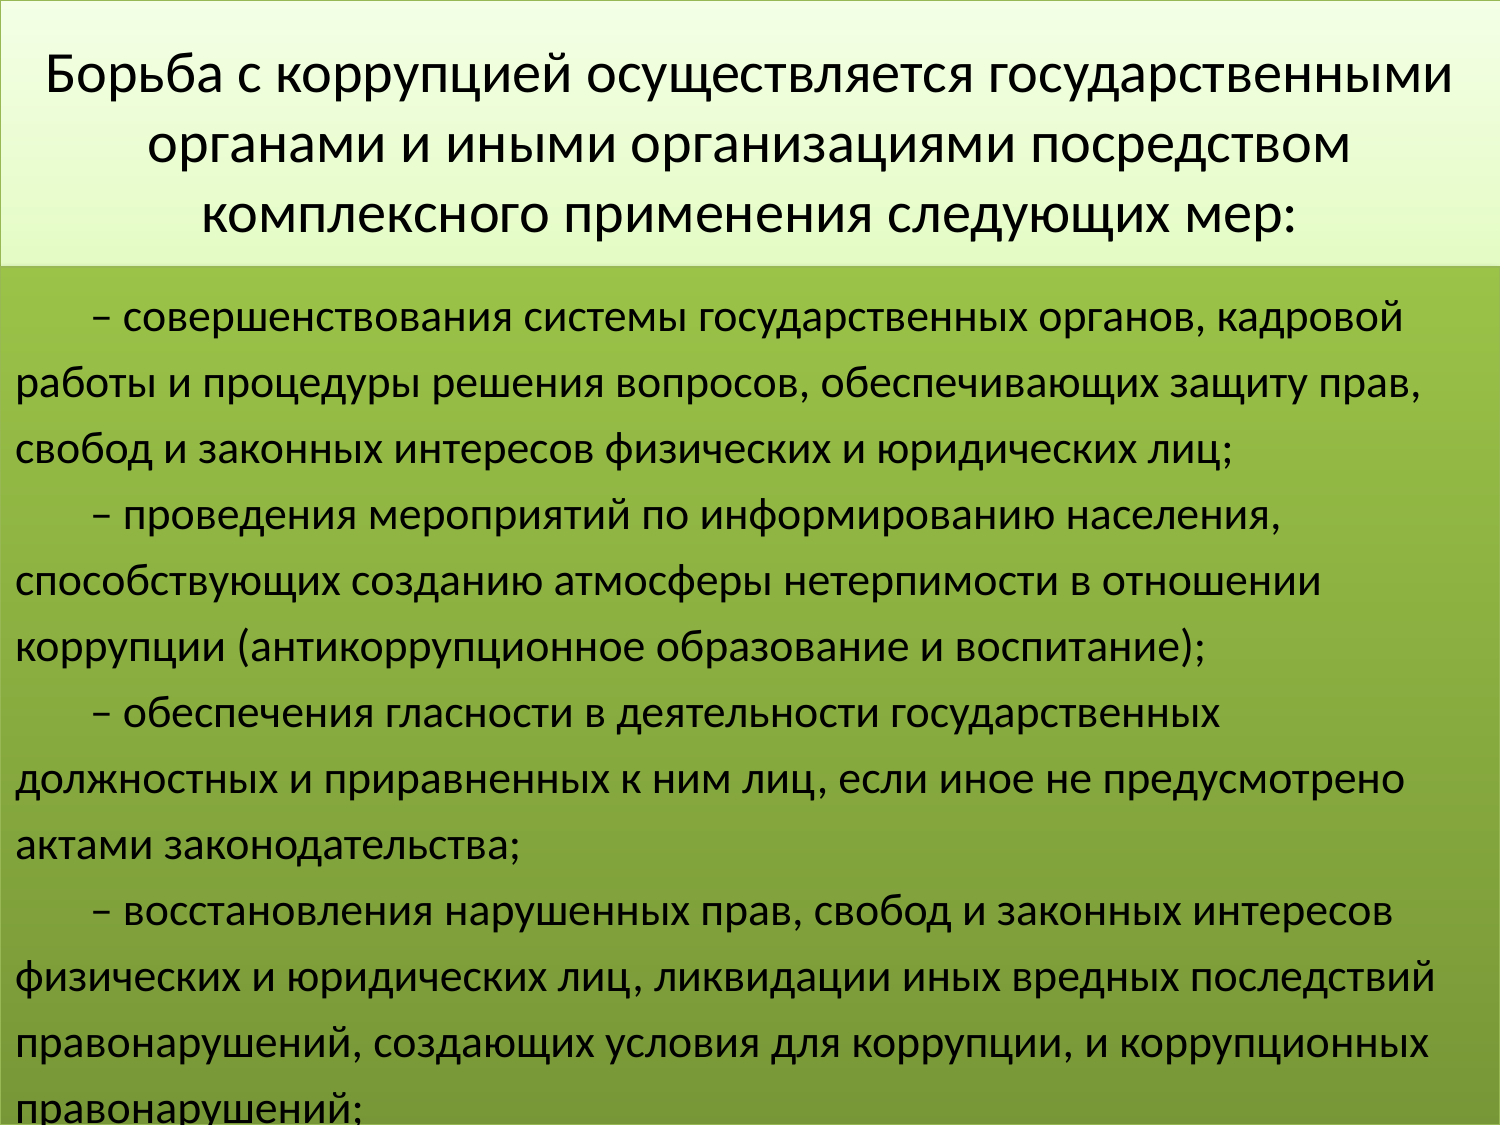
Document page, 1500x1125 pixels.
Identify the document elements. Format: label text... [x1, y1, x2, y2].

title Борьба с коррупцией осуществляется государственными органами и иными организациями посредством комплексного применения следующих мер: [0, 0, 1500, 266]
subtitle – совершенствования системы государственных органов, кадровой работы и процедуры решения вопросов, обеспечивающих защиту прав, свобод и законных интересов физических и юридических лиц; – проведения мероприятий по информированию населения, способствующих созданию атмосферы нетерпимости в отношении коррупции (антикоррупционное образование и воспитание); – обеспечения гласности в деятельности государственных должностных и приравненных к ним лиц, если иное не предусмотрено актами законодательства; – восстановления нарушенных прав, свобод и законных интересов физических и юридических лиц, ликвидации иных вредных последствий правонарушений, создающих условия для коррупции, и коррупционных правонарушений; [0, 266, 1500, 1125]
